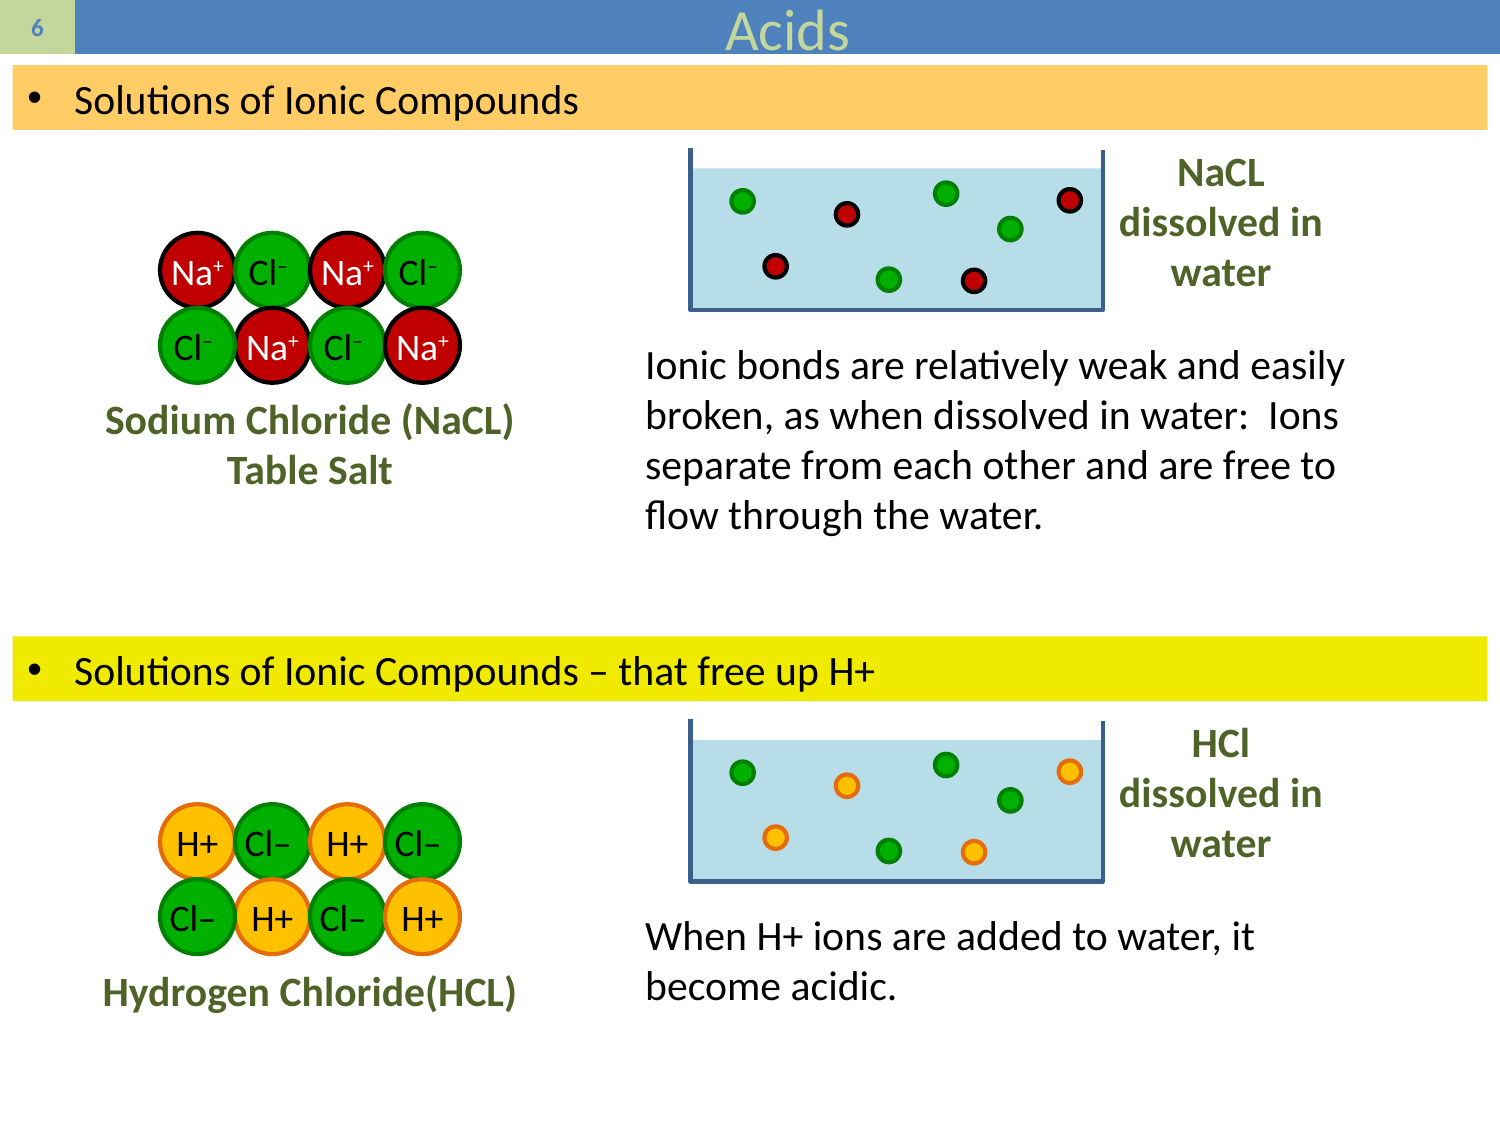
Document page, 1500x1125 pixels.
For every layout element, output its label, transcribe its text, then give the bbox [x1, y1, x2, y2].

text_box Sodium Chloride (NaCL) Table Salt [48, 385, 572, 501]
text_box Solutions of Ionic Compounds [12, 65, 1488, 130]
text_box NaCL dissolved in water [1094, 137, 1348, 303]
title Acids [75, 0, 1500, 54]
text_box Hydrogen Chloride(HCL) [48, 956, 572, 1022]
text_box Solutions of Ionic Compounds – that free up H+ [12, 636, 1488, 702]
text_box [690, 147, 1104, 311]
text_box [159, 803, 461, 955]
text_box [159, 232, 461, 384]
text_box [690, 718, 1104, 882]
text_box HCl dissolved in water [1094, 708, 1348, 874]
text_box When H+ ions are added to water, it become acidic. [630, 901, 1413, 1017]
text_box Ionic bonds are relatively weak and easily broken, as when dissolved in water: Ions separate from each other and are free to flow through the water. [630, 330, 1413, 546]
